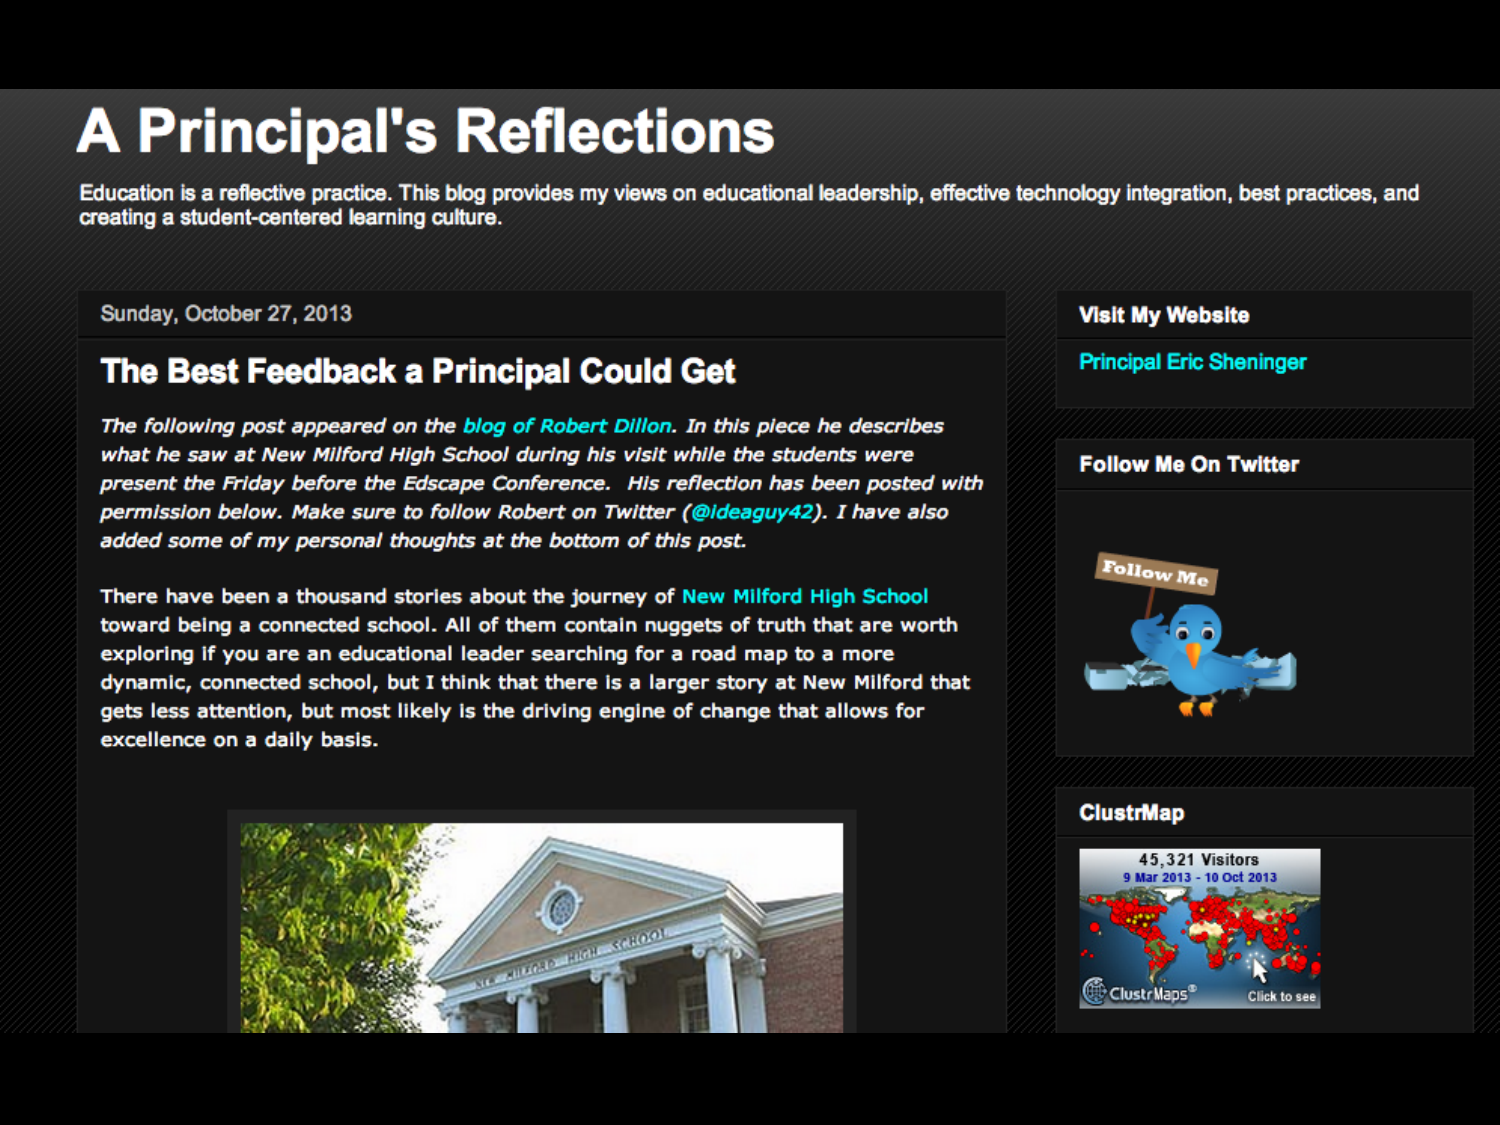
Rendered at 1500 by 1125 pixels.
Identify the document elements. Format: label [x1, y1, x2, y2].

picture [0, 89, 1500, 1033]
